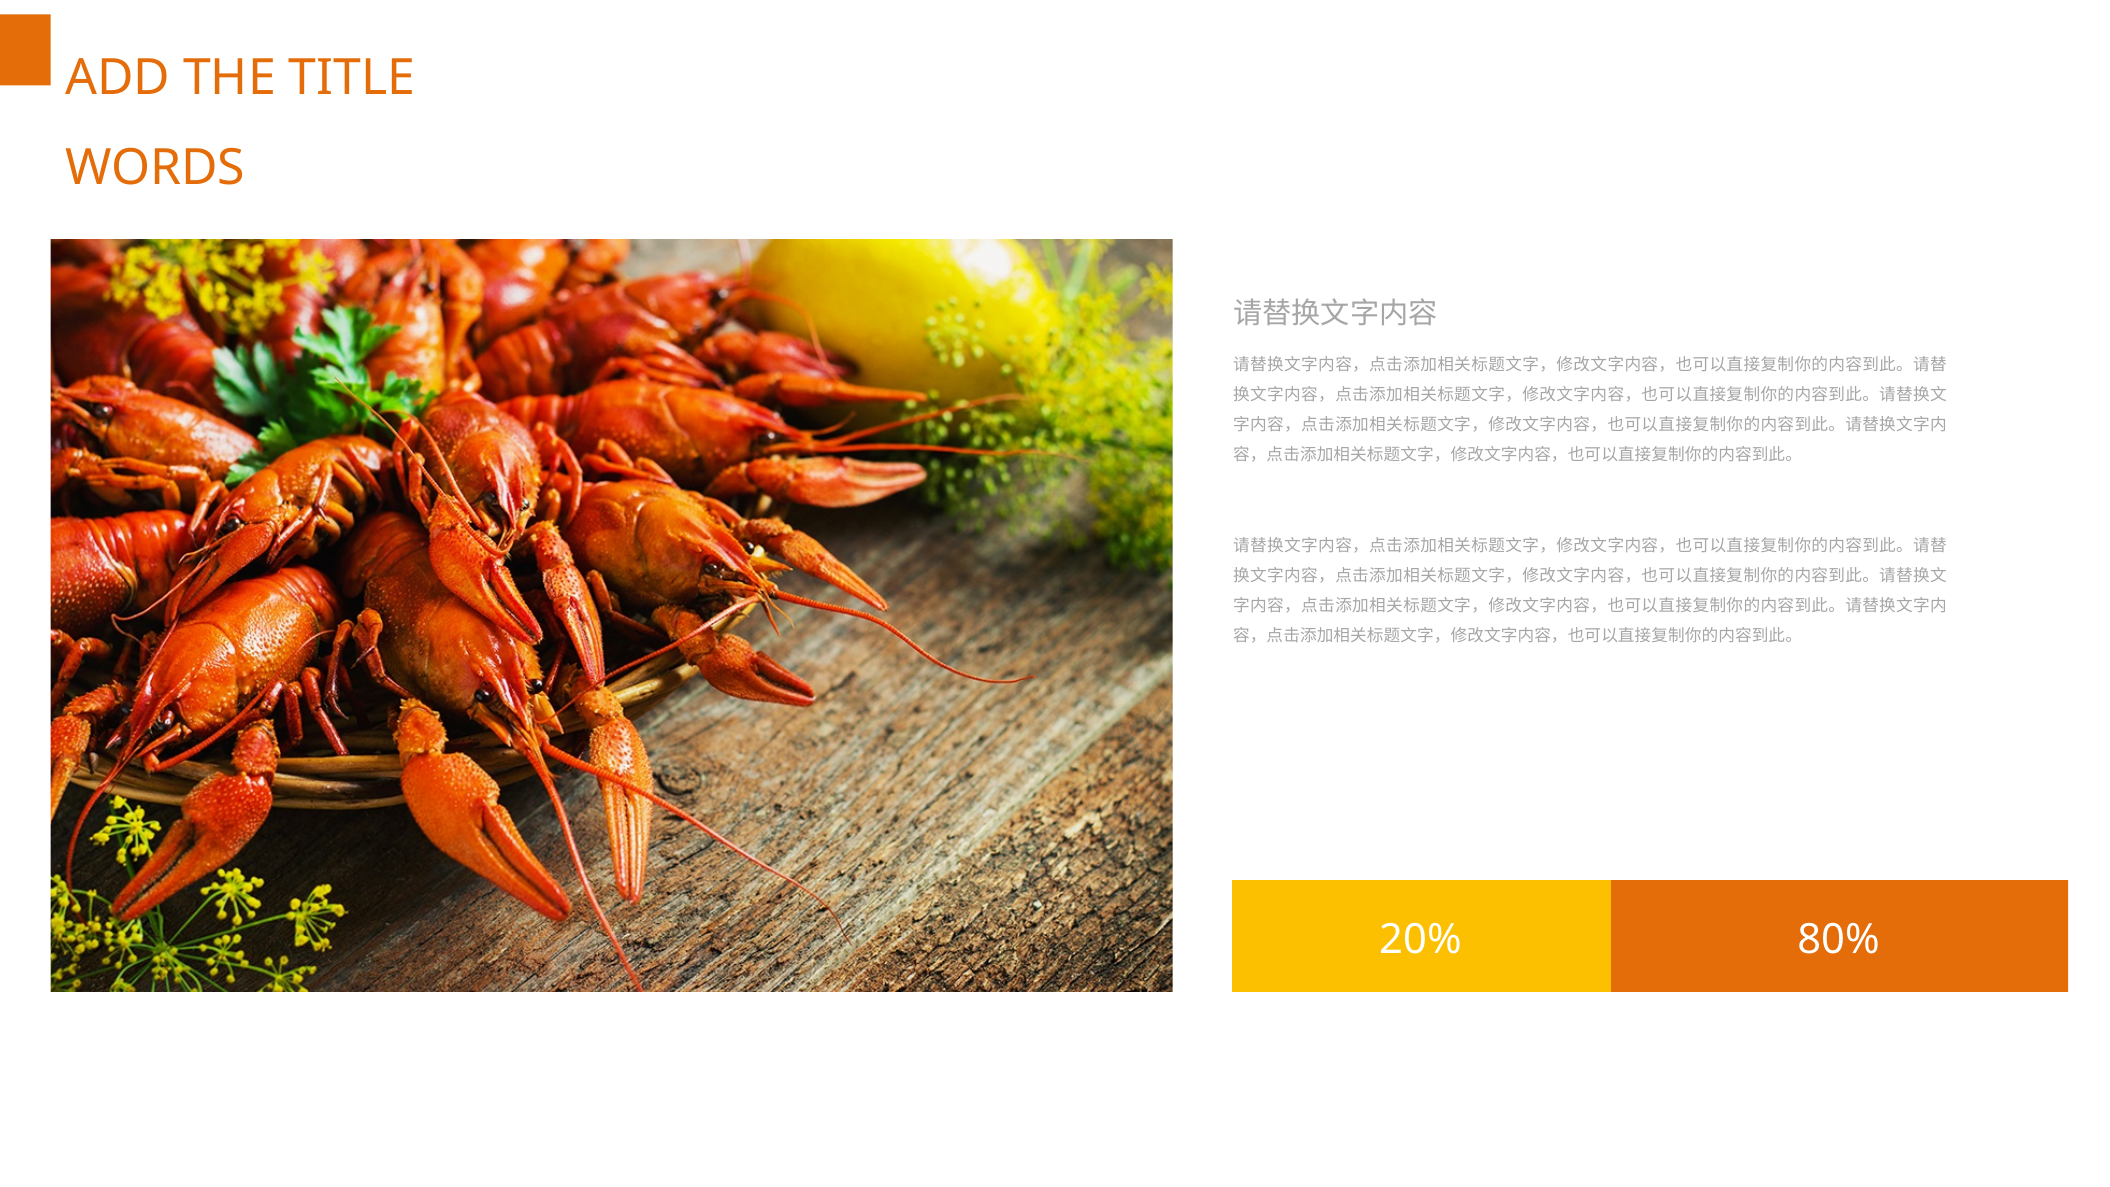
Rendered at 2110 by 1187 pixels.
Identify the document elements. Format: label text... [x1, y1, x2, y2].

text_box [1231, 879, 1610, 993]
text_box ADD THE TITLE WORDS [50, 7, 583, 202]
text_box 20% [1364, 904, 1519, 969]
text_box 请替换文字内容 [1217, 286, 1519, 336]
text_box [1610, 879, 2069, 993]
text_box 80% [1782, 904, 1937, 969]
text_box 请替换文字内容，点击添加相关标题文字，修改文字内容，也可以直接复制你的内容到此。请替换文字内容，点击添加相关标题文字，修改文字内容，也可以直接复制你的内容到此。请替换文字内容，点击添加相关标题文字，修改文字内容，也可以直接复制你的内容到此。请替换文字内容，点击添加相关标题文字，修改文字内容，也可以直接复制你的内容到此。 [1217, 336, 1964, 461]
text_box 请替换文字内容，点击添加相关标题文字，修改文字内容，也可以直接复制你的内容到此。请替换文字内容，点击添加相关标题文字，修改文字内容，也可以直接复制你的内容到此。请替换文字内容，点击添加相关标题文字，修改文字内容，也可以直接复制你的内容到此。请替换文字内容，点击添加相关标题文字，修改文字内容，也可以直接复制你的内容到此。 [1217, 517, 1964, 642]
text_box [50, 238, 1174, 993]
